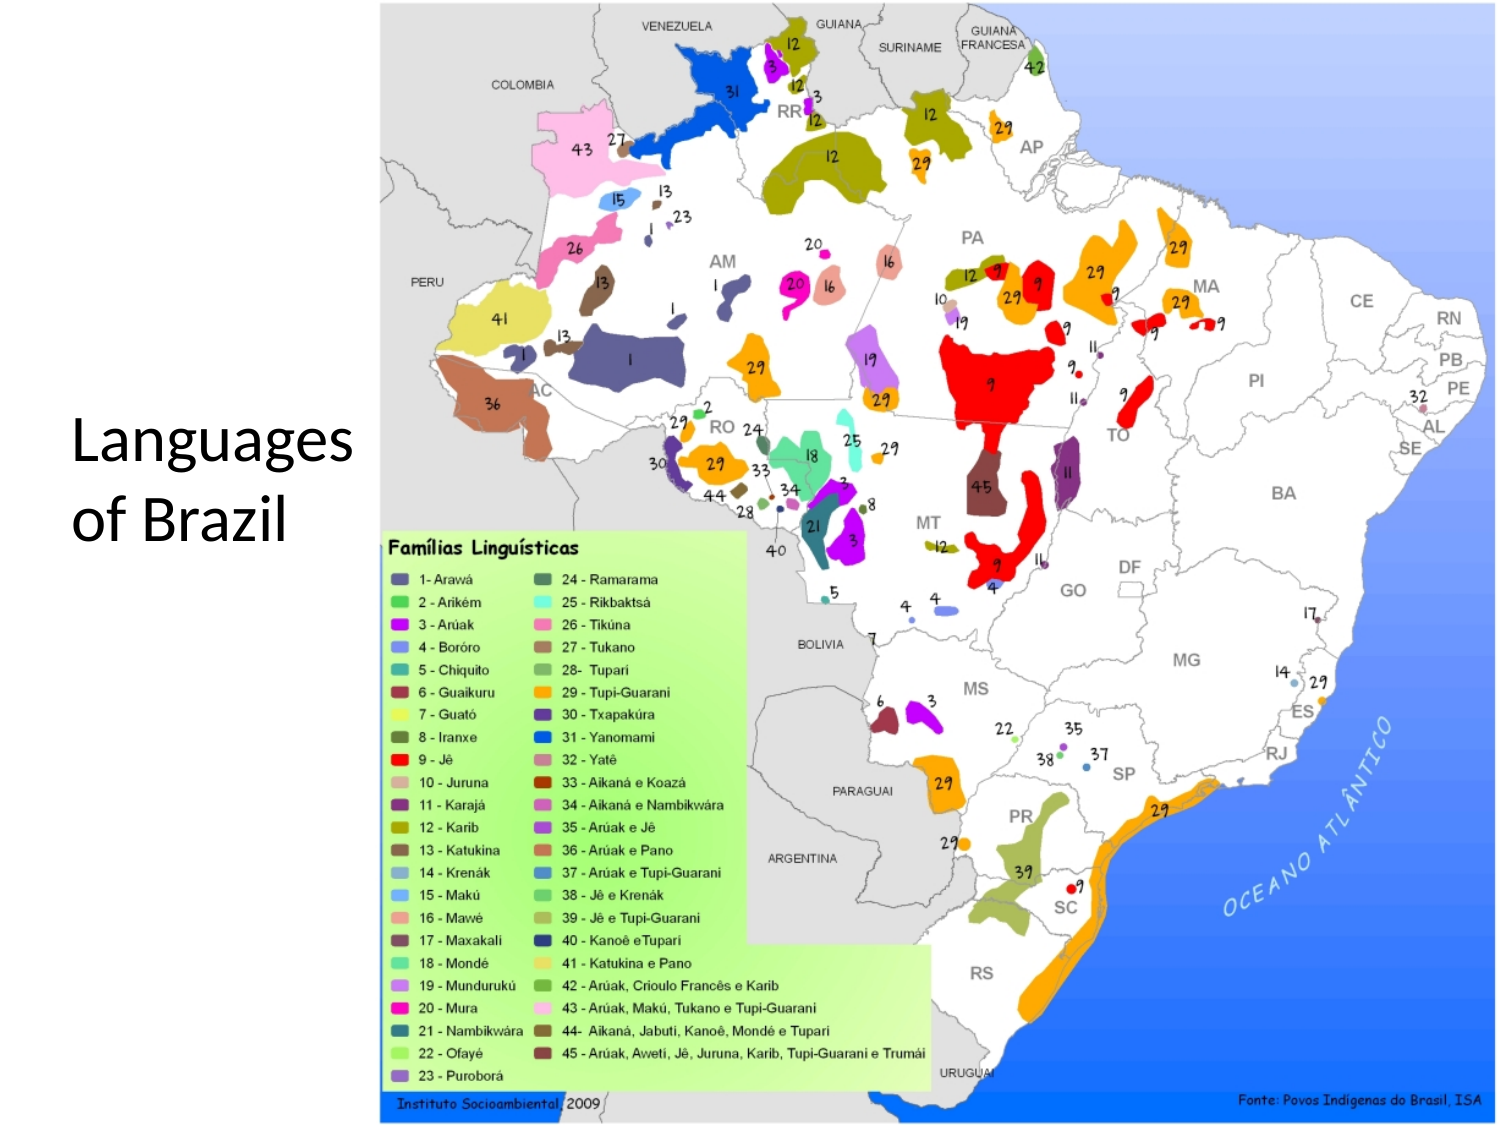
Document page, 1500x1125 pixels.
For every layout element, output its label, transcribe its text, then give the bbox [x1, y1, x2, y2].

picture [374, 0, 1500, 1125]
list Languages of Brazil [0, 387, 369, 1005]
